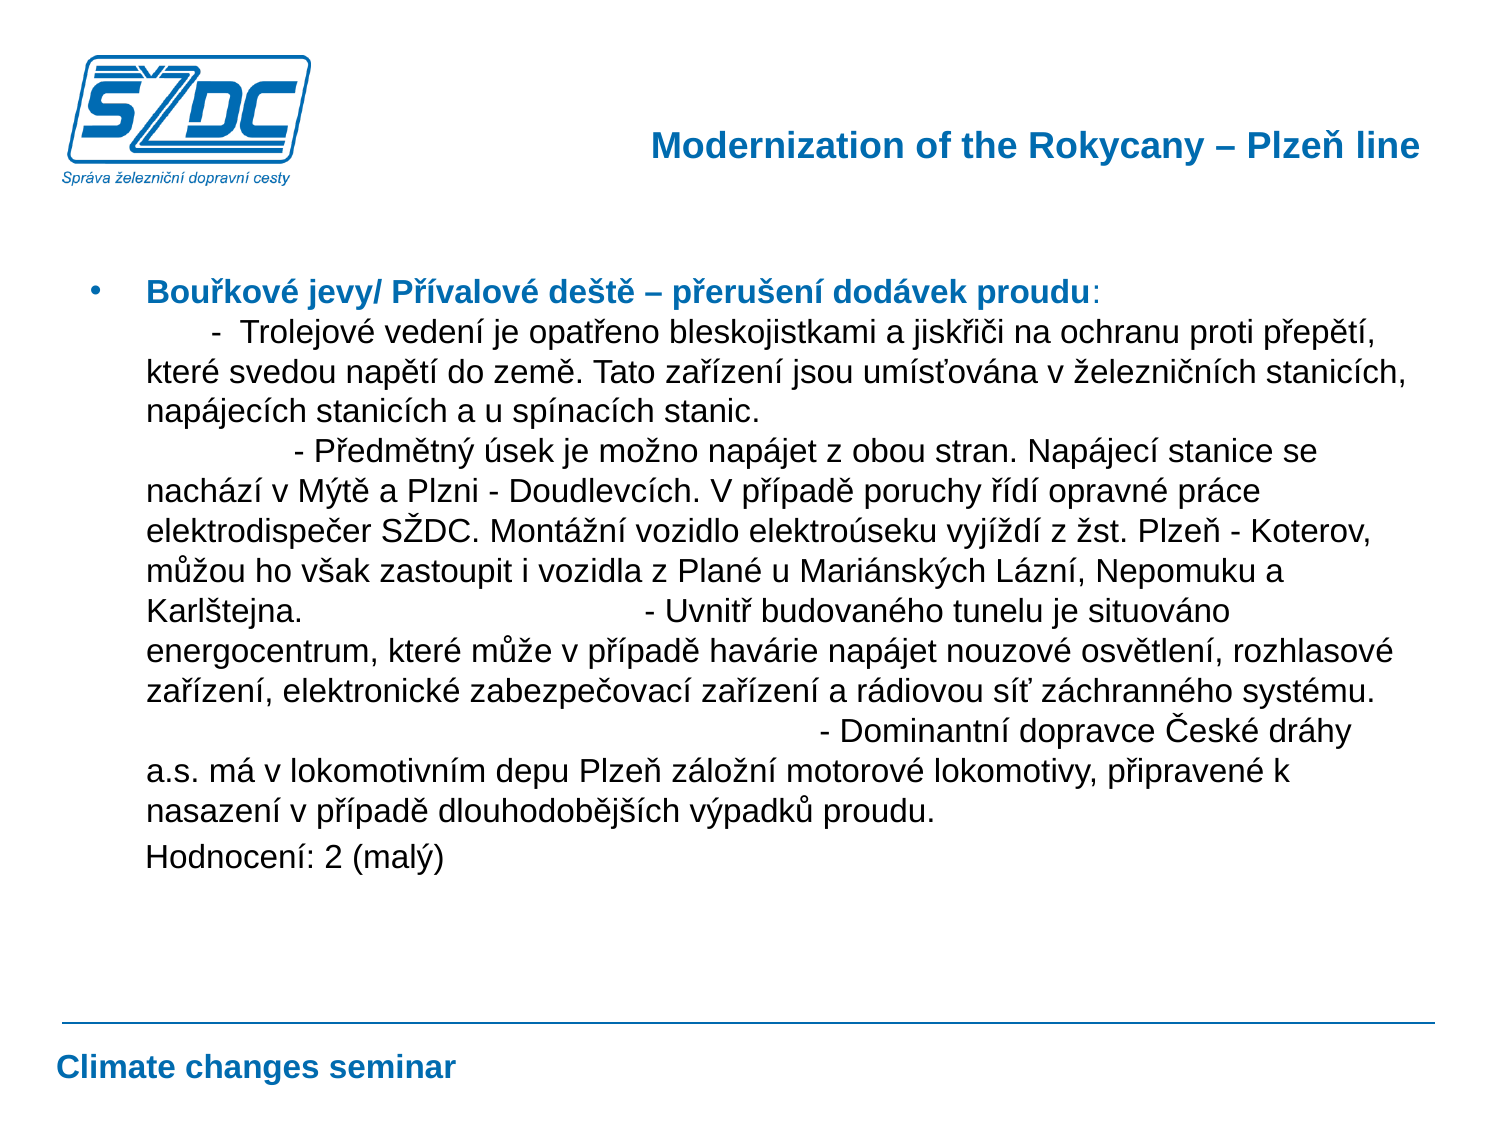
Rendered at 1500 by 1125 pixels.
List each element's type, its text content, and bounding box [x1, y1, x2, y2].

picture [62, 55, 311, 186]
list Climate changes seminar [41, 1038, 691, 1098]
list Modernization of the Rokycany – Plzeň line [395, 113, 1436, 197]
list Bouřkové jevy/ Přívalové deště – přerušení dodávek proudu: - Trolejové vedení je opatřeno bleskojistkami a jiskřiči na ochranu proti přepětí, které svedou napětí do země. Tato zařízení jsou umísťována v železničních stanicích, napájecích stanicích a u spínacích stanic. - Předmětný úsek je možno napájet z obou stran. Napájecí stanice se nachází v Mýtě a Plzni - Doudlevcích. V případě poruchy řídí opravné práce elektrodispečer SŽDC. Montážní vozidlo elektroúseku vyjíždí z žst. Plzeň - Koterov, můžou ho však zastoupit i vozidla z Plané u Mariánských Lázní, Nepomuku a Karlštejna. - Uvnitř budovaného tunelu je situováno energocentrum, které může v případě havárie napájet nouzové osvětlení, rozhlasové zařízení, elektronické zabezpečovací zařízení a rádiovou síť záchranného systému. - Dominantní dopravce České dráhy a.s. má v lokomotivním depu Plzeň záložní motorové lokomotivy, připravené k nasazení v případě dlouhodobějších výpadků proudu. Hodnocení: 2 (malý) [75, 262, 1425, 1005]
